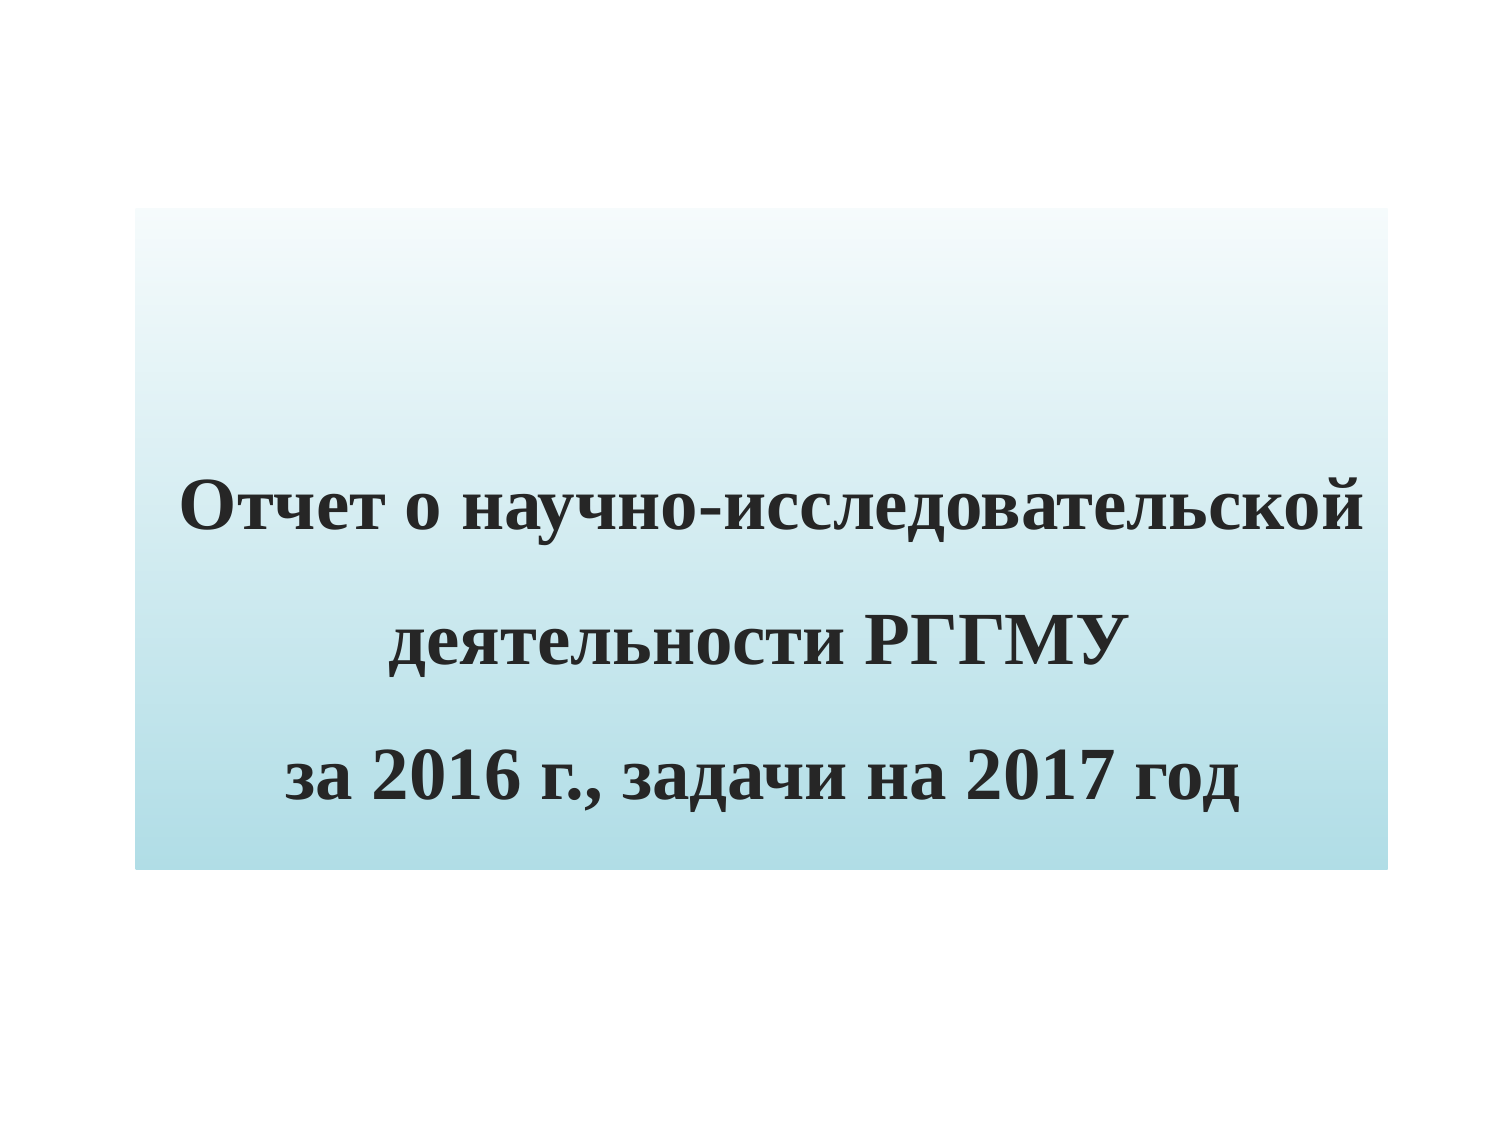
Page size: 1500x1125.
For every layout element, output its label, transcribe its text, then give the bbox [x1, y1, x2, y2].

text_box Отчет о научно-исследовательской деятельности РГГМУ за 2016 г., задачи на 2017 год [135, 208, 1388, 870]
